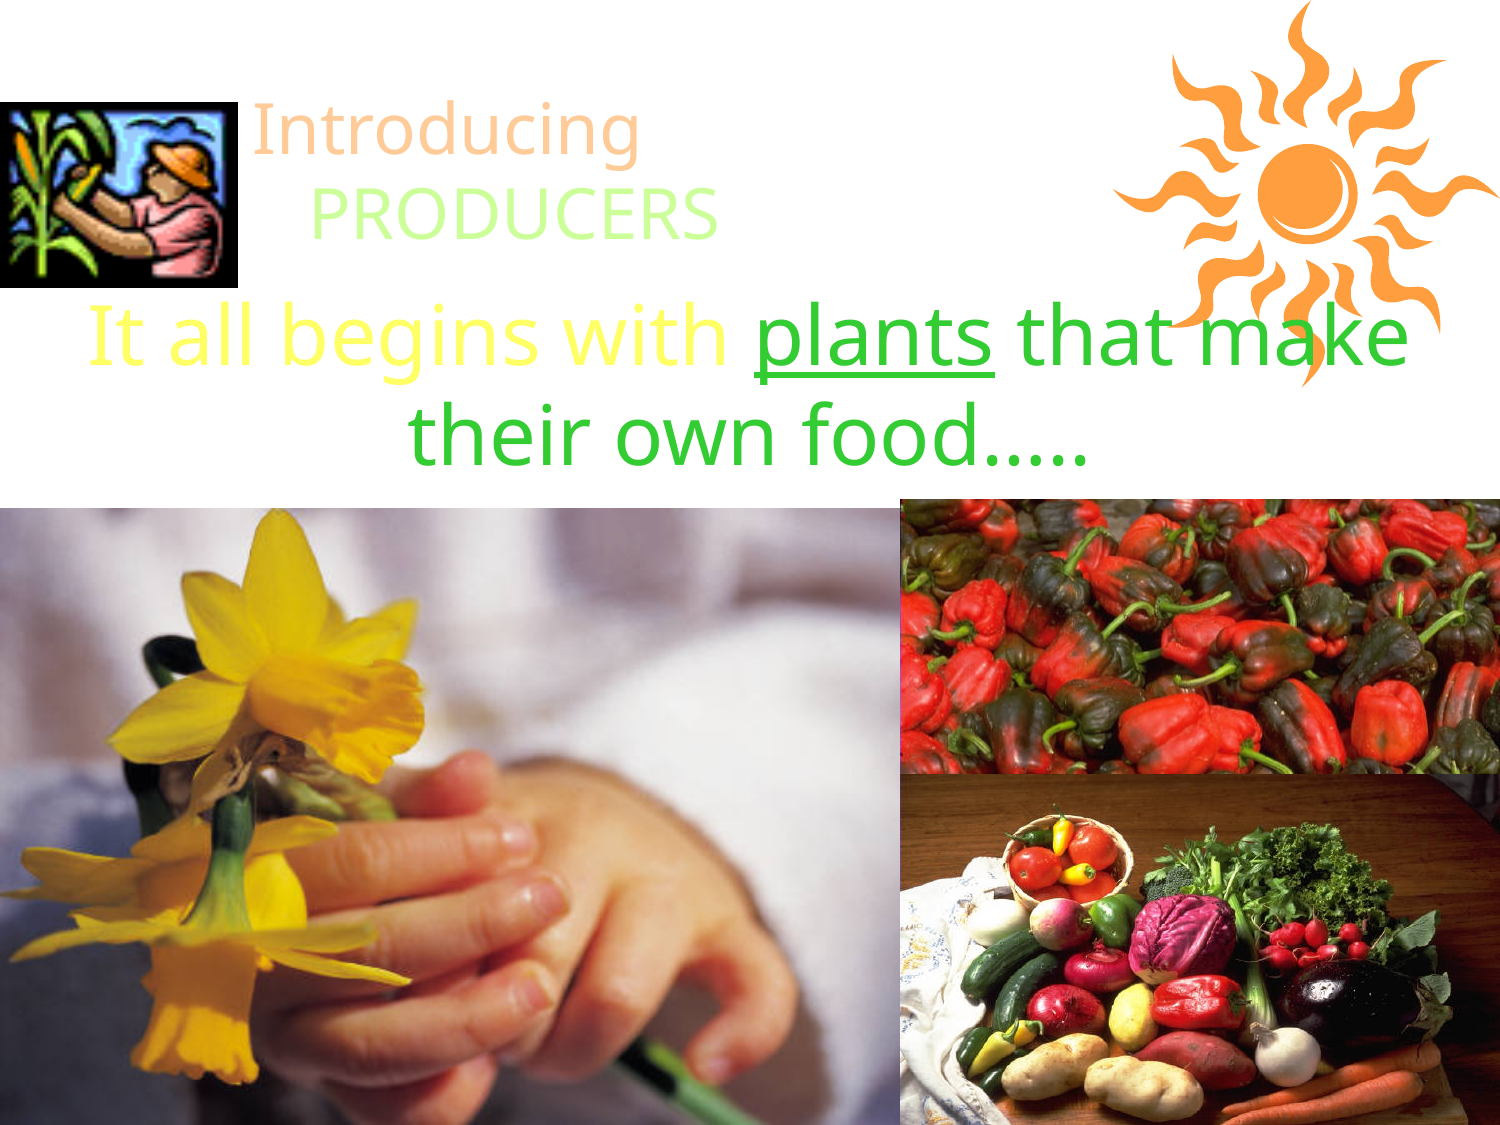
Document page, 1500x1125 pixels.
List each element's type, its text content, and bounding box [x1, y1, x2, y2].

text_box It all begins with plants that make their own food….. [0, 274, 1500, 506]
picture [1112, 0, 1500, 388]
title Introducing PRODUCERS [237, 75, 1107, 263]
picture [0, 499, 1500, 1125]
picture [0, 102, 238, 288]
